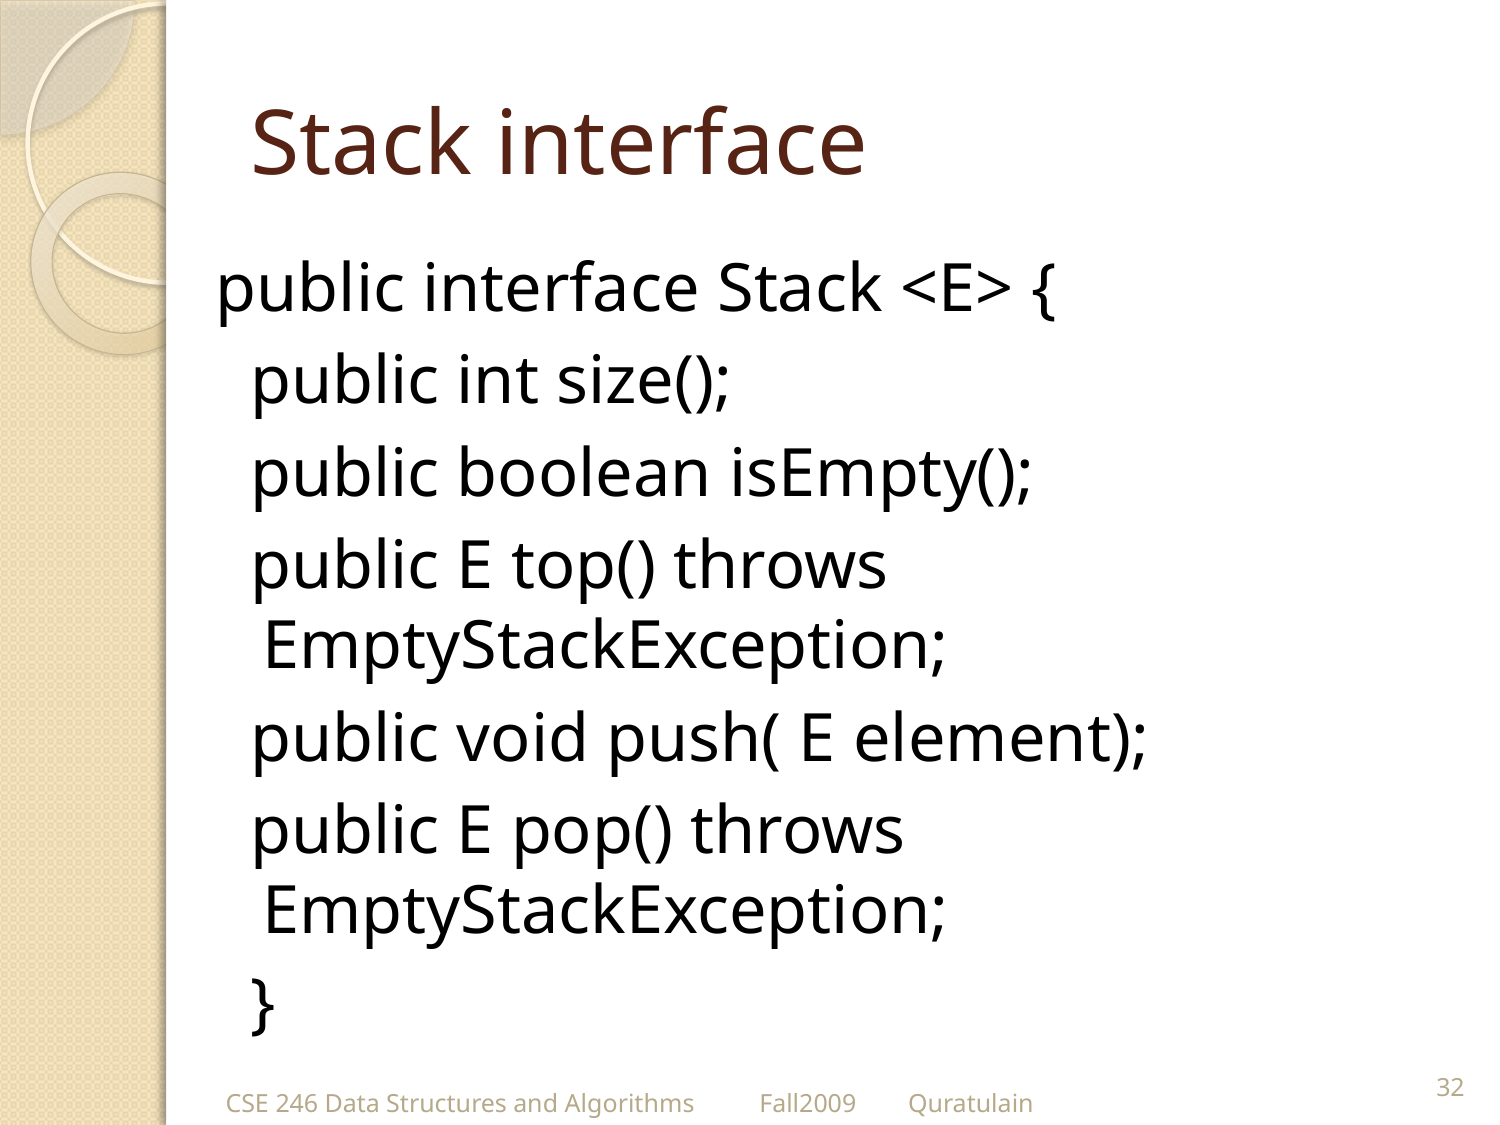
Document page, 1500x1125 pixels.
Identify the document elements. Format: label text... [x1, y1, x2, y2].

footer CSE 246 Data Structures and Algorithms Fall2009 Quratulain [210, 1034, 1413, 1125]
list public interface Stack <E> { public int size(); public boolean isEmpty(); public E top() throws EmptyStackException; public void push( E element); public E pop() throws EmptyStackException; } [187, 237, 1466, 1025]
title Stack interface [235, 45, 1466, 233]
slide_number 32 [1413, 1034, 1488, 1113]
